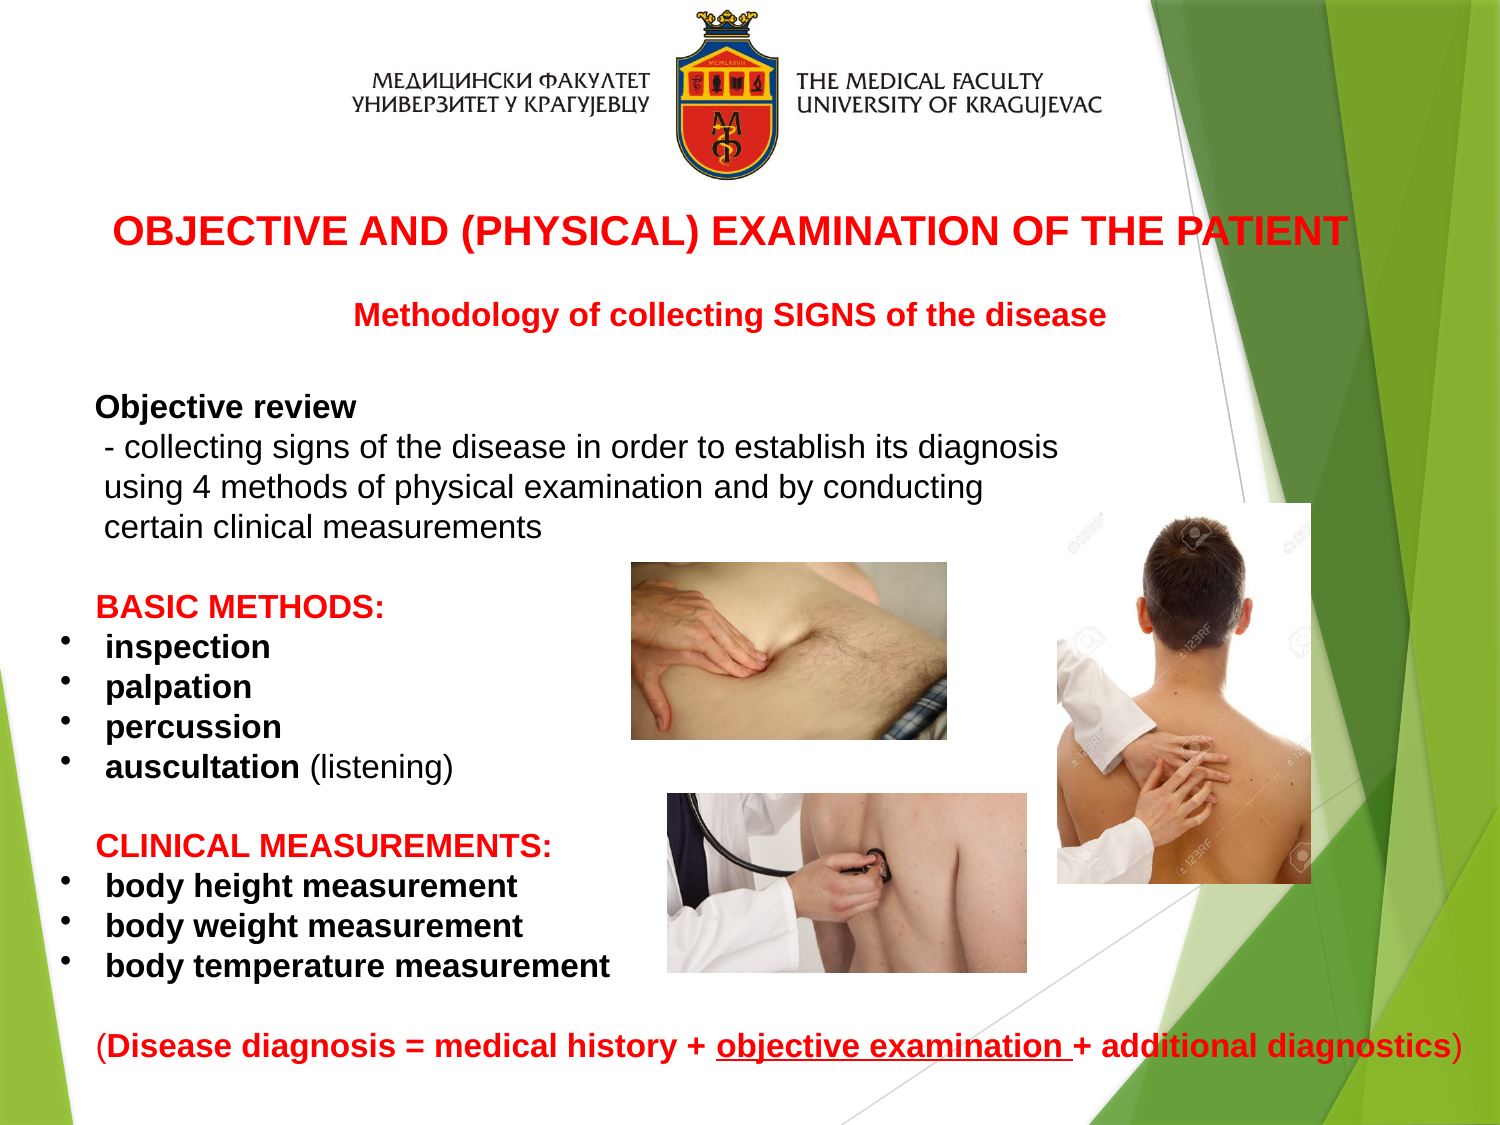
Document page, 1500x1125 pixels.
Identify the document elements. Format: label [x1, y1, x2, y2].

picture [666, 792, 1028, 974]
picture [1056, 502, 1311, 884]
picture [631, 561, 947, 741]
text_box [0, 254, 1462, 1101]
picture [328, 0, 1125, 191]
